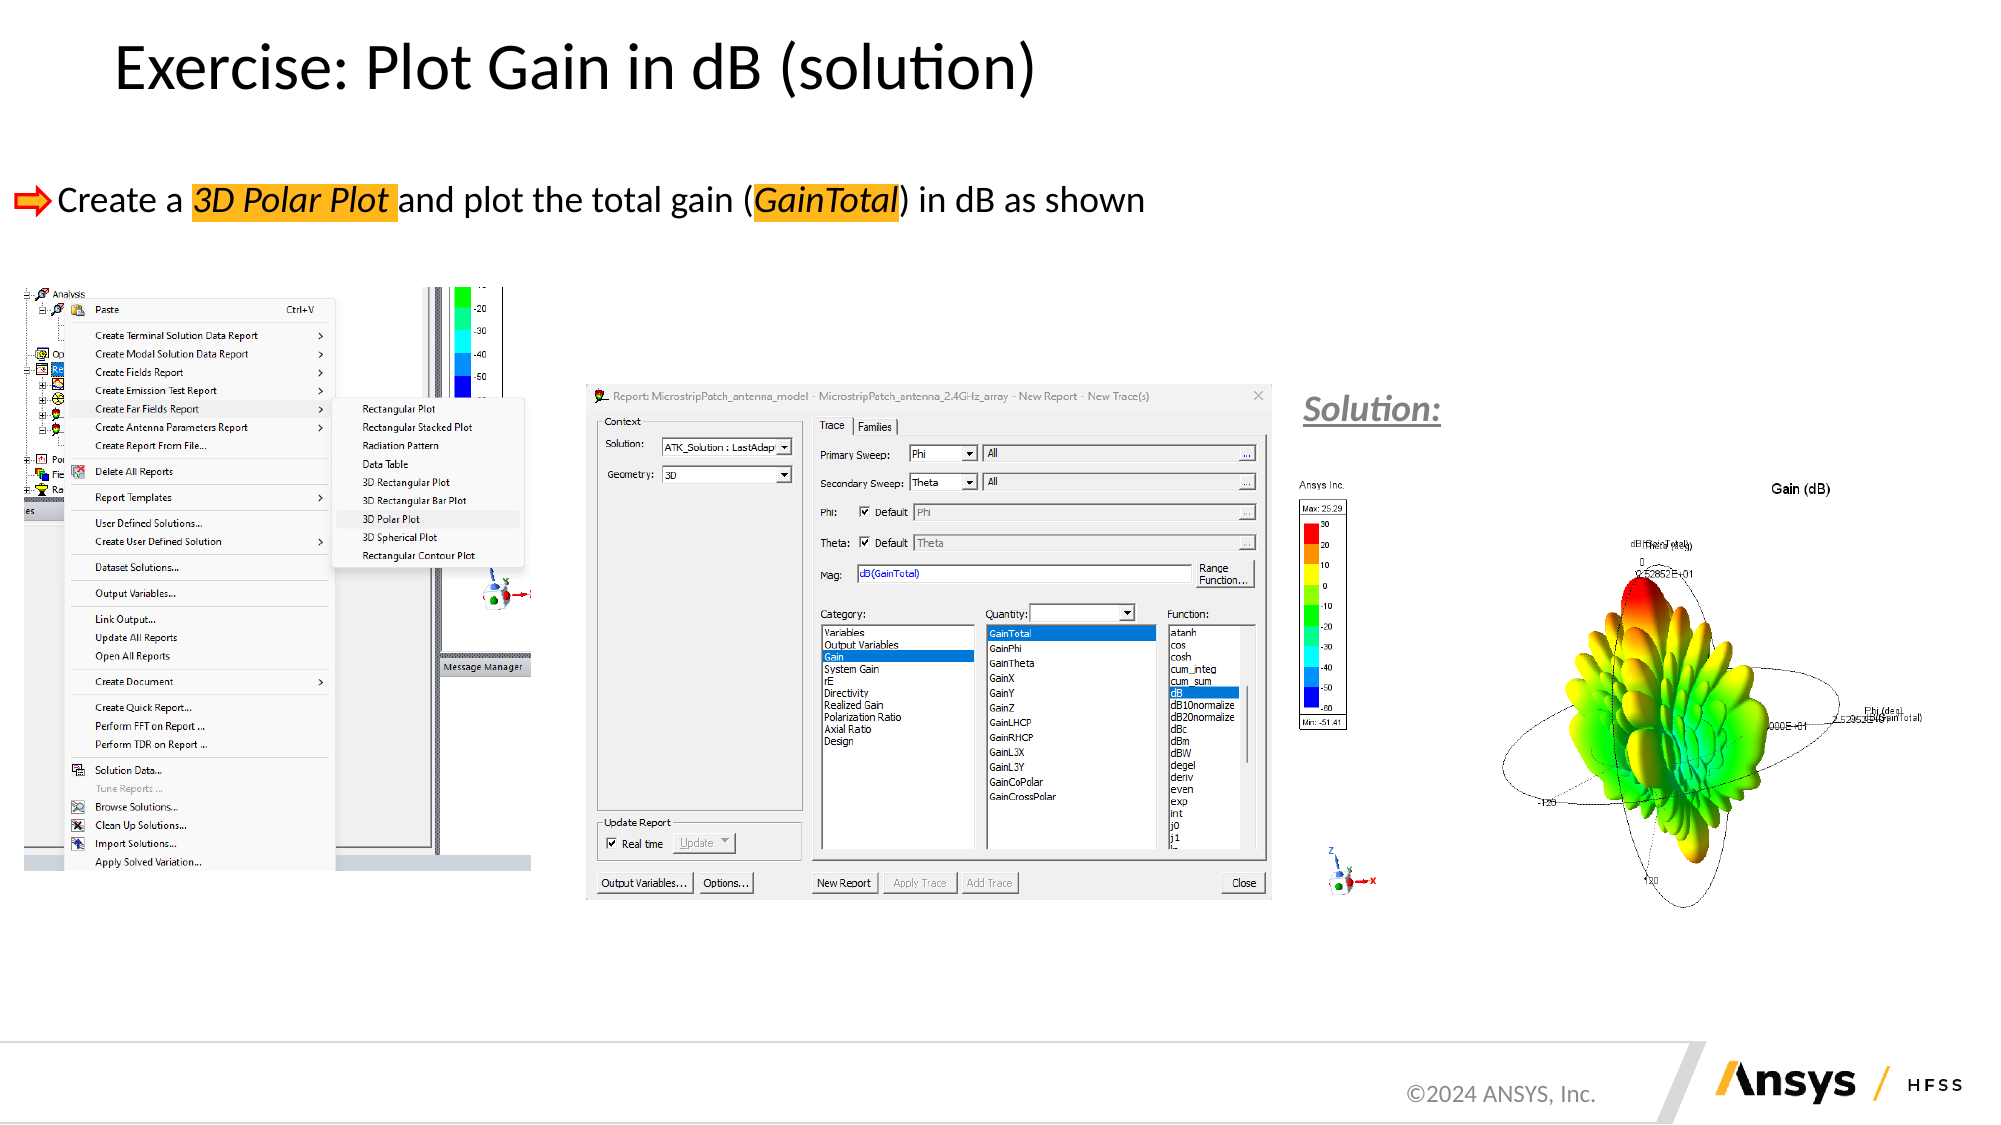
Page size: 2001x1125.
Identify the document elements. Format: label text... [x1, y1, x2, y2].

text_box Solution: [1295, 384, 2000, 478]
text_box [15, 186, 52, 217]
picture [0, 0, 2000, 1125]
title Exercise: Plot Gain in dB (solution) [99, 24, 1900, 164]
text_box Create a 3D Polar Plot and plot the total gain (GainTotal) in dB as shown [49, 174, 1448, 269]
